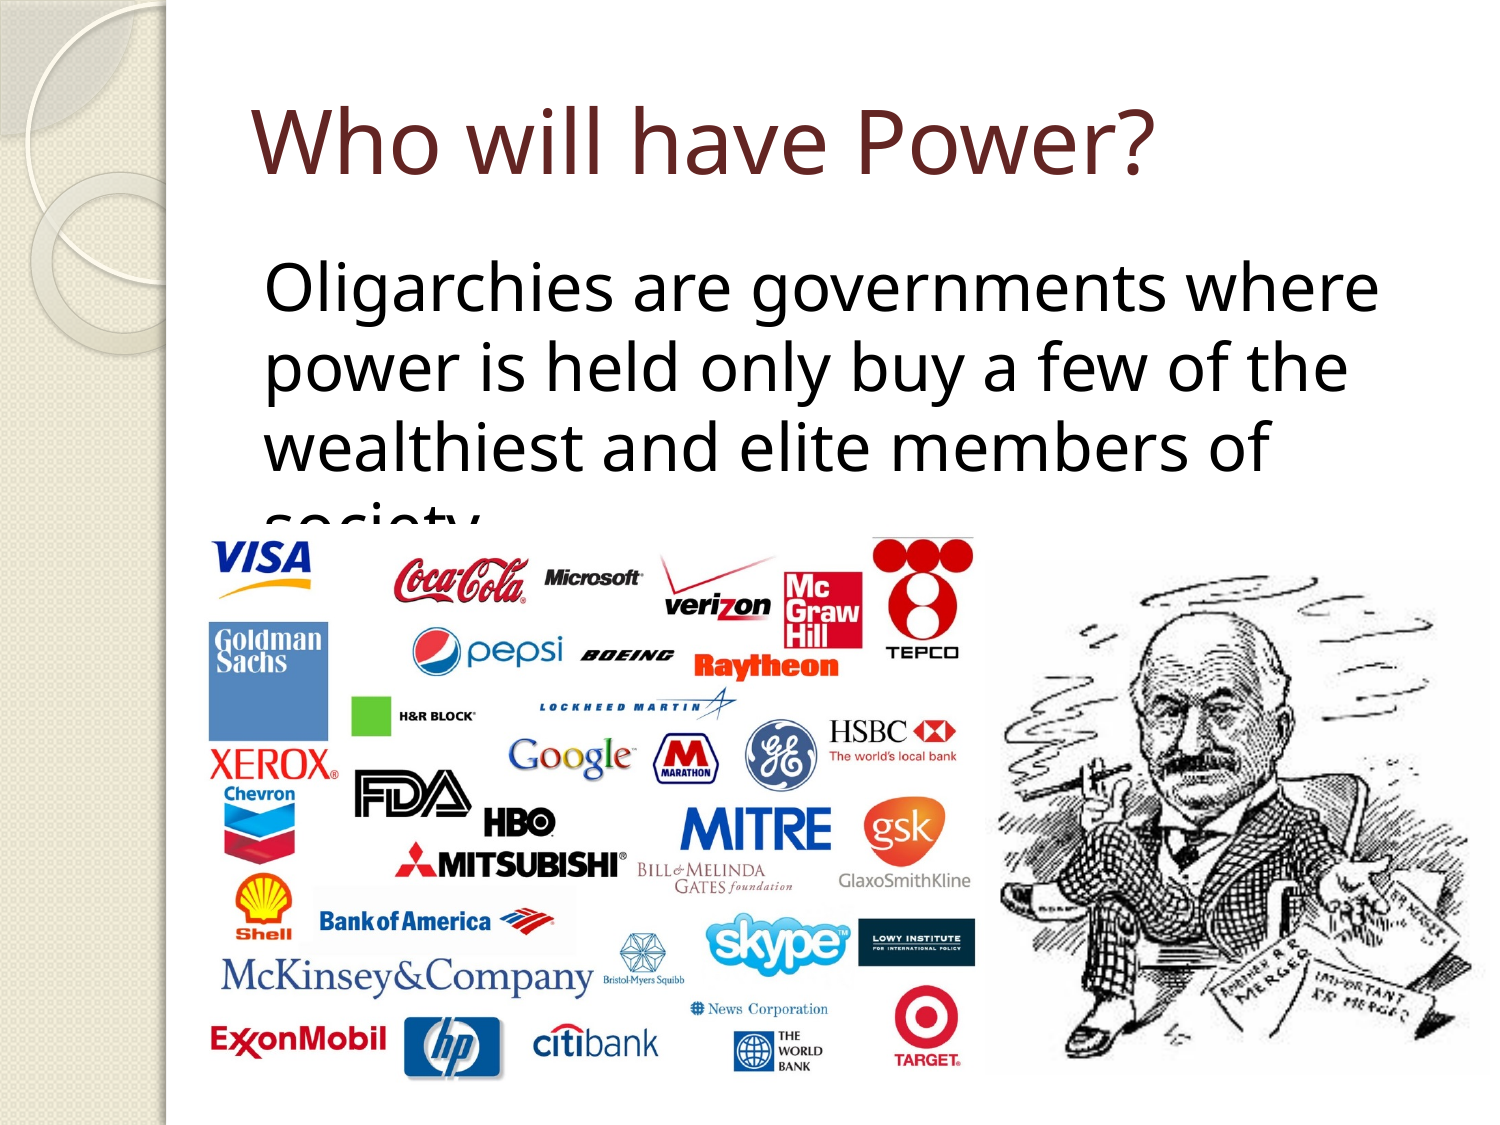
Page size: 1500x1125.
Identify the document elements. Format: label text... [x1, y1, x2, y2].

title Who will have Power? [235, 45, 1466, 233]
picture [187, 524, 1491, 1091]
list Oligarchies are governments where power is held only buy a few of the wealthiest and elite members of society. [235, 237, 1466, 500]
